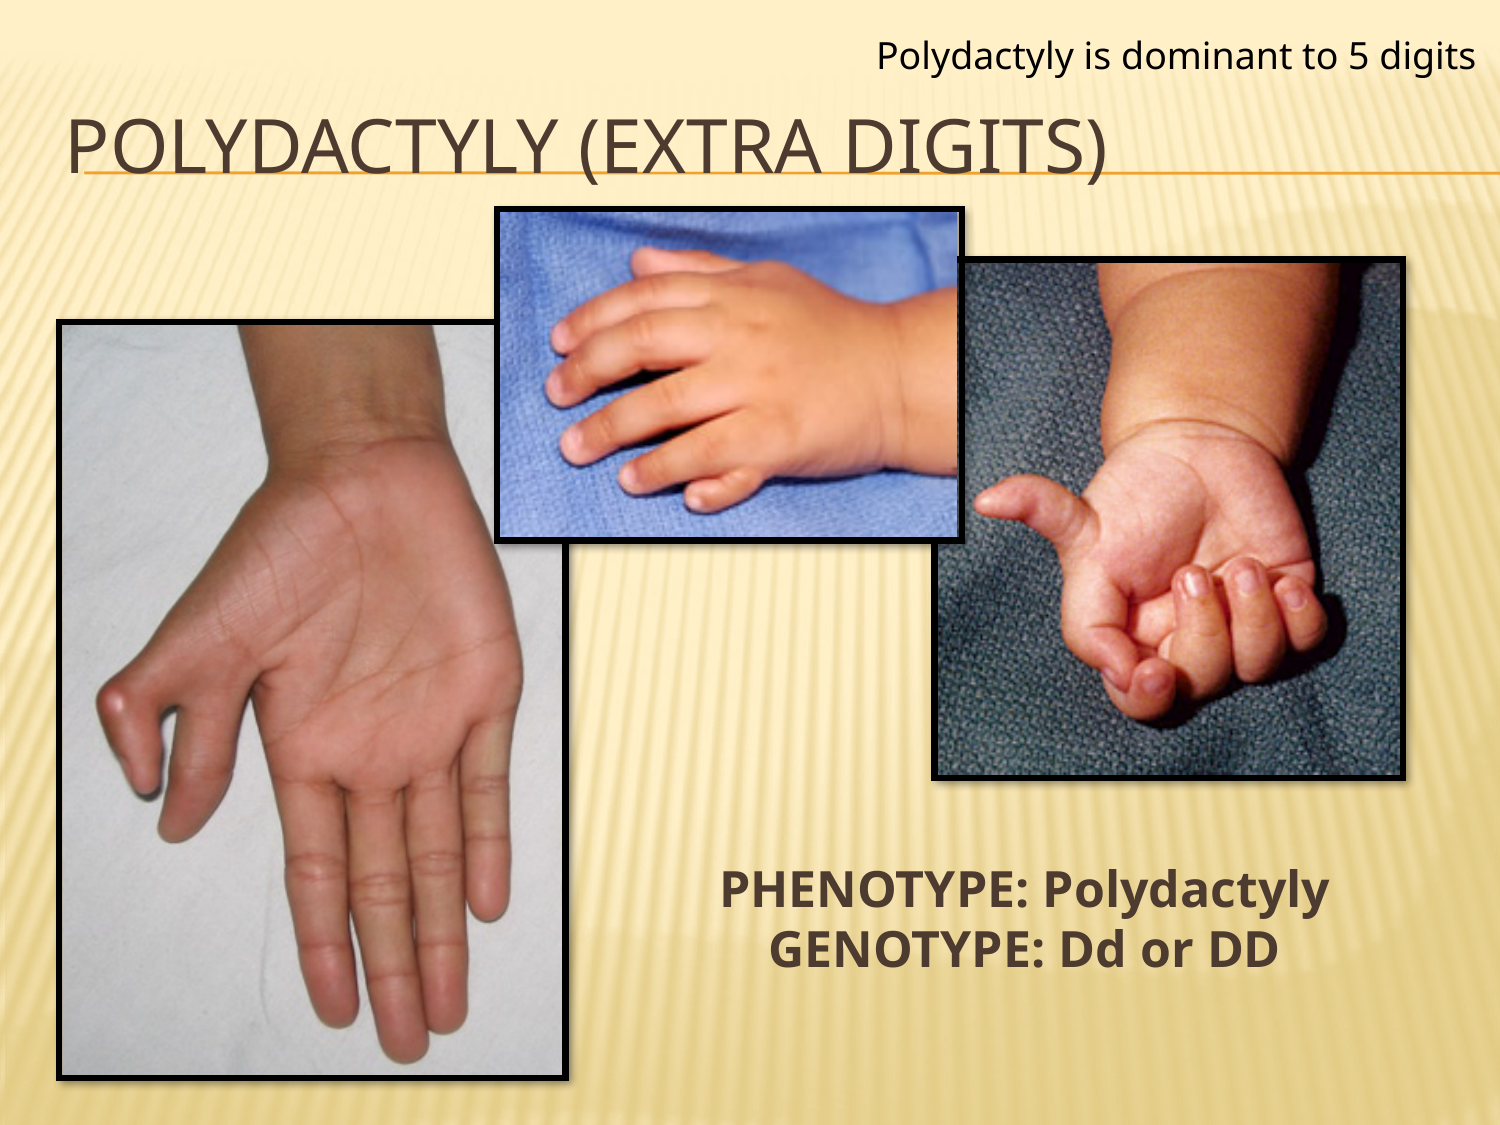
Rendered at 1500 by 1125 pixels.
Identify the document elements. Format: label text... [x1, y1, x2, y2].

picture [62, 324, 563, 1076]
picture [499, 212, 1400, 776]
title Polydactyly (extra digits) [50, 75, 1475, 213]
text_box Polydactyly is dominant to 5 digits [861, 24, 1492, 85]
text_box PHENOTYPE: Polydactyly GENOTYPE: Dd or DD [649, 849, 1400, 985]
